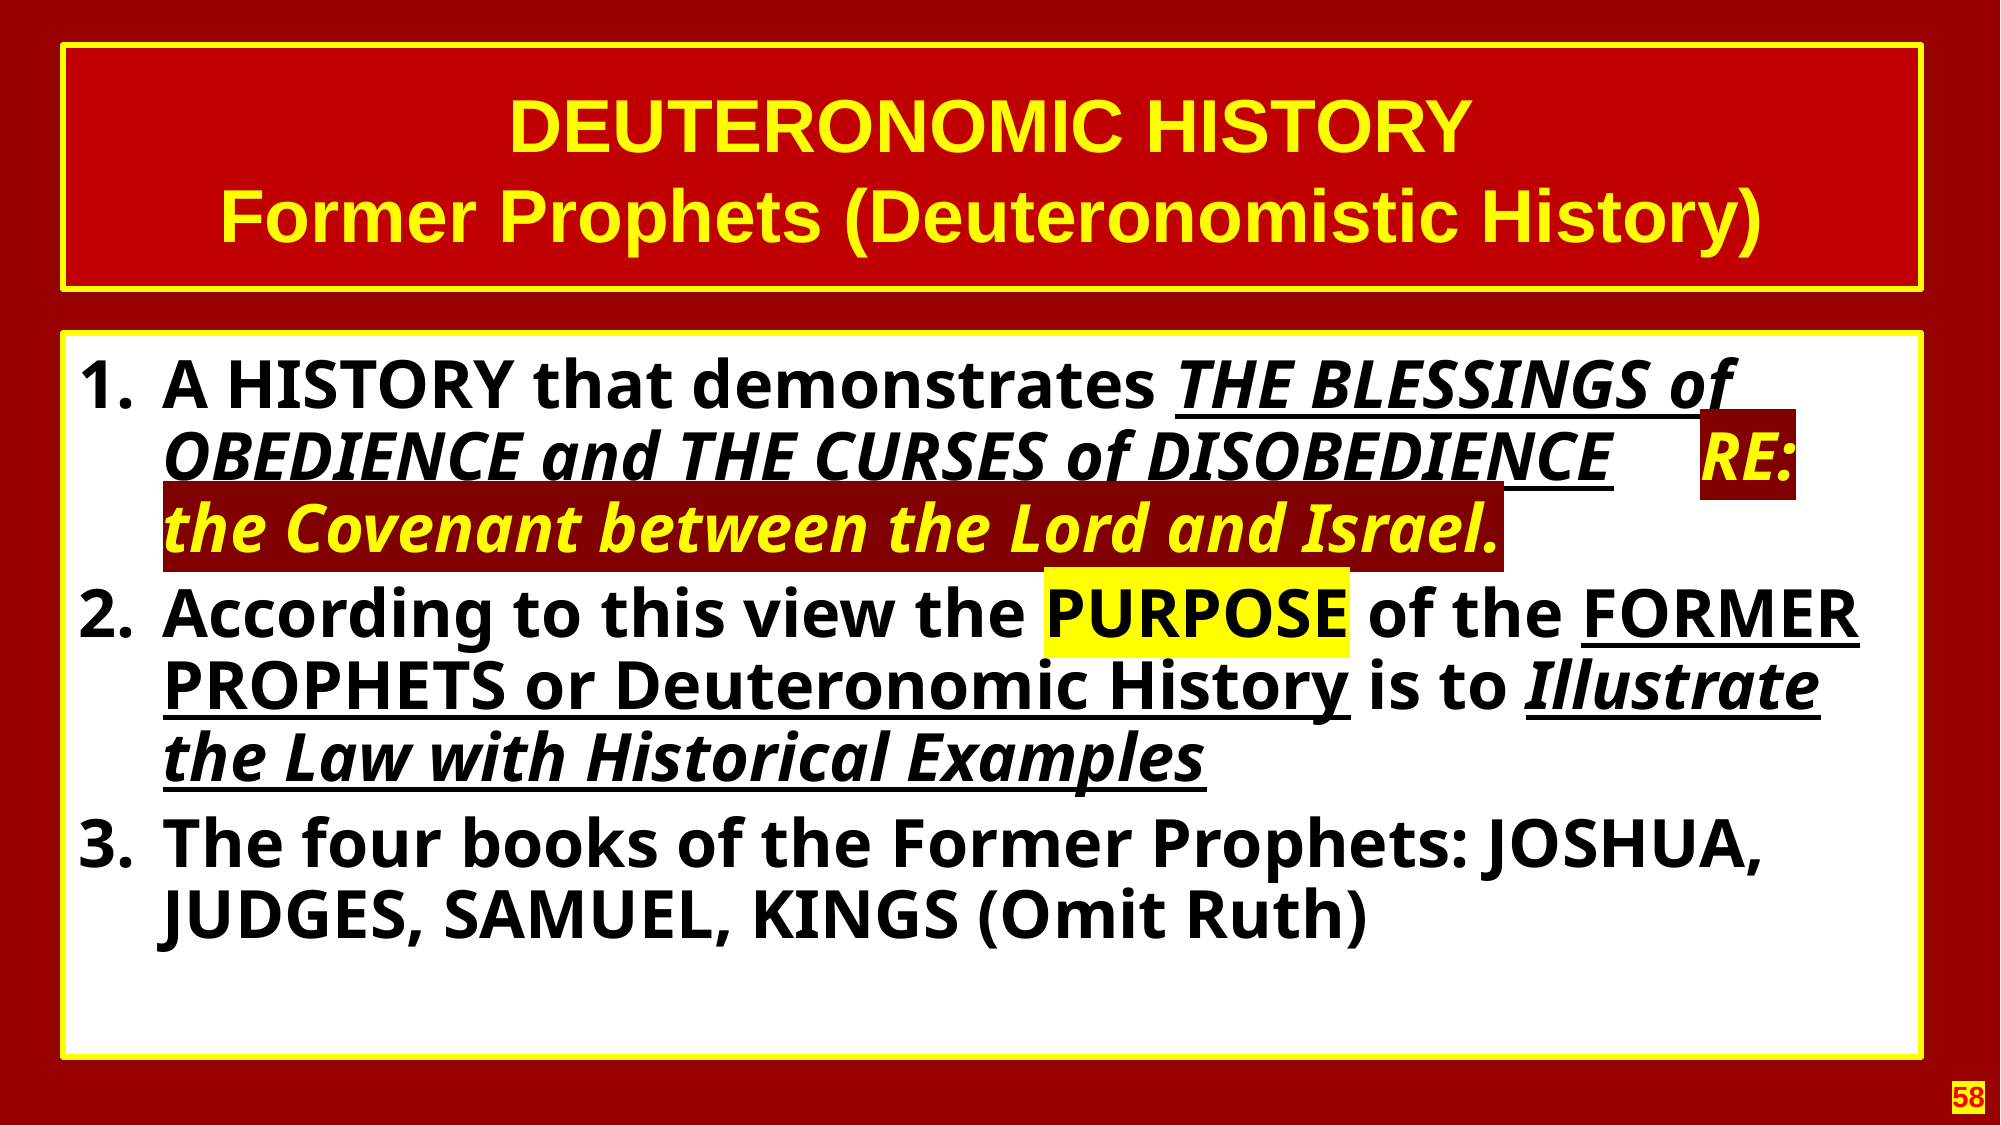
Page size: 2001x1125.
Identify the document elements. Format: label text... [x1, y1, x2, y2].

list A HISTORY that demonstrates THE BLESSINGS of OBEDIENCE and THE CURSES of DISOBEDIENCE RE: the Covenant between the Lord and Israel. According to this view the PURPOSE of the FORMER PROPHETS or Deuteronomic History is to Illustrate the Law with Historical Examples The four books of the Former Prophets: JOSHUA, JUDGES, SAMUEL, KINGS (Omit Ruth) [63, 333, 1922, 1057]
slide_number 58 [1649, 1056, 2000, 1125]
title DEUTERONOMIC HISTORY Former Prophets (Deuteronomistic History) [63, 45, 1922, 289]
